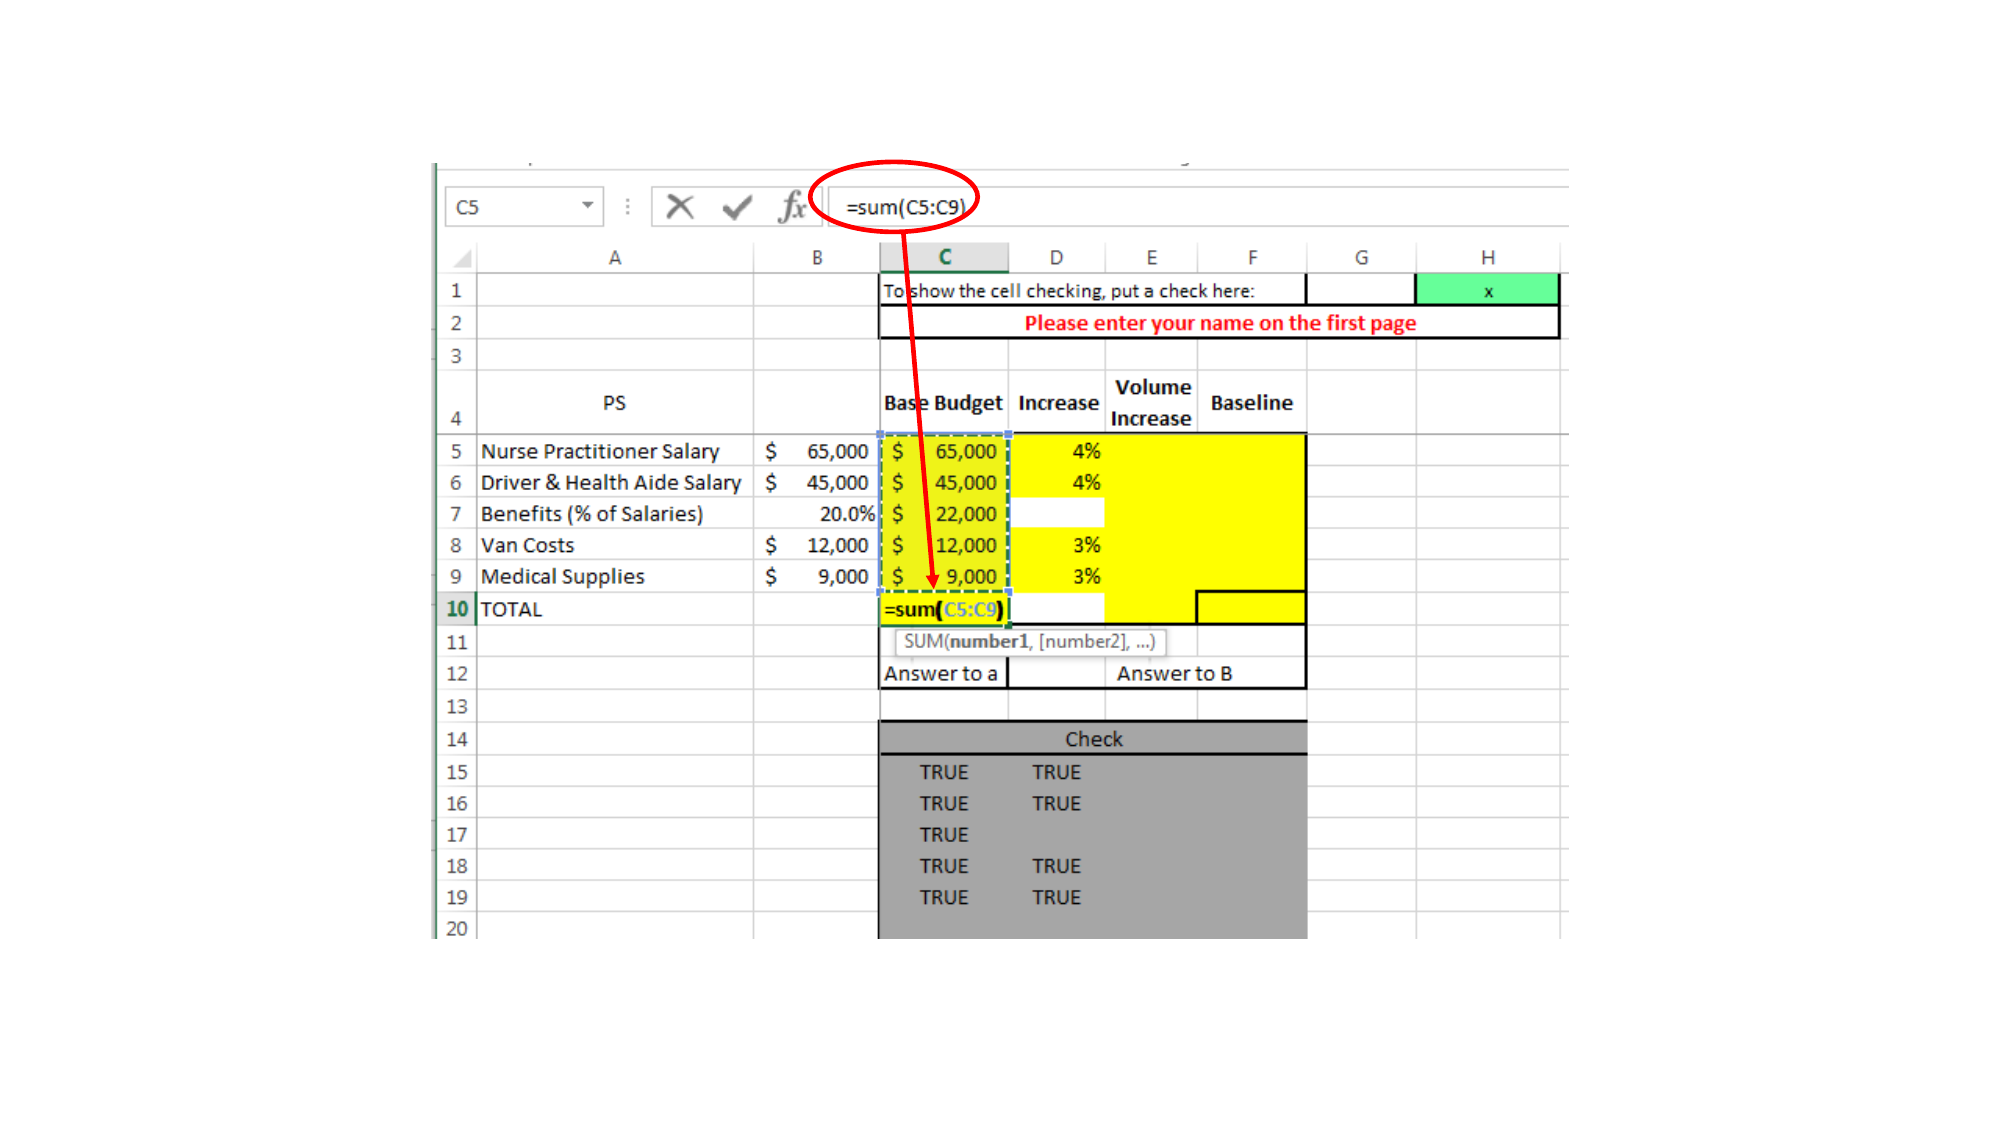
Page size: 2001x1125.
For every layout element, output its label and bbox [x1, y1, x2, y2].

text_box [903, 233, 934, 590]
list [431, 163, 1569, 939]
